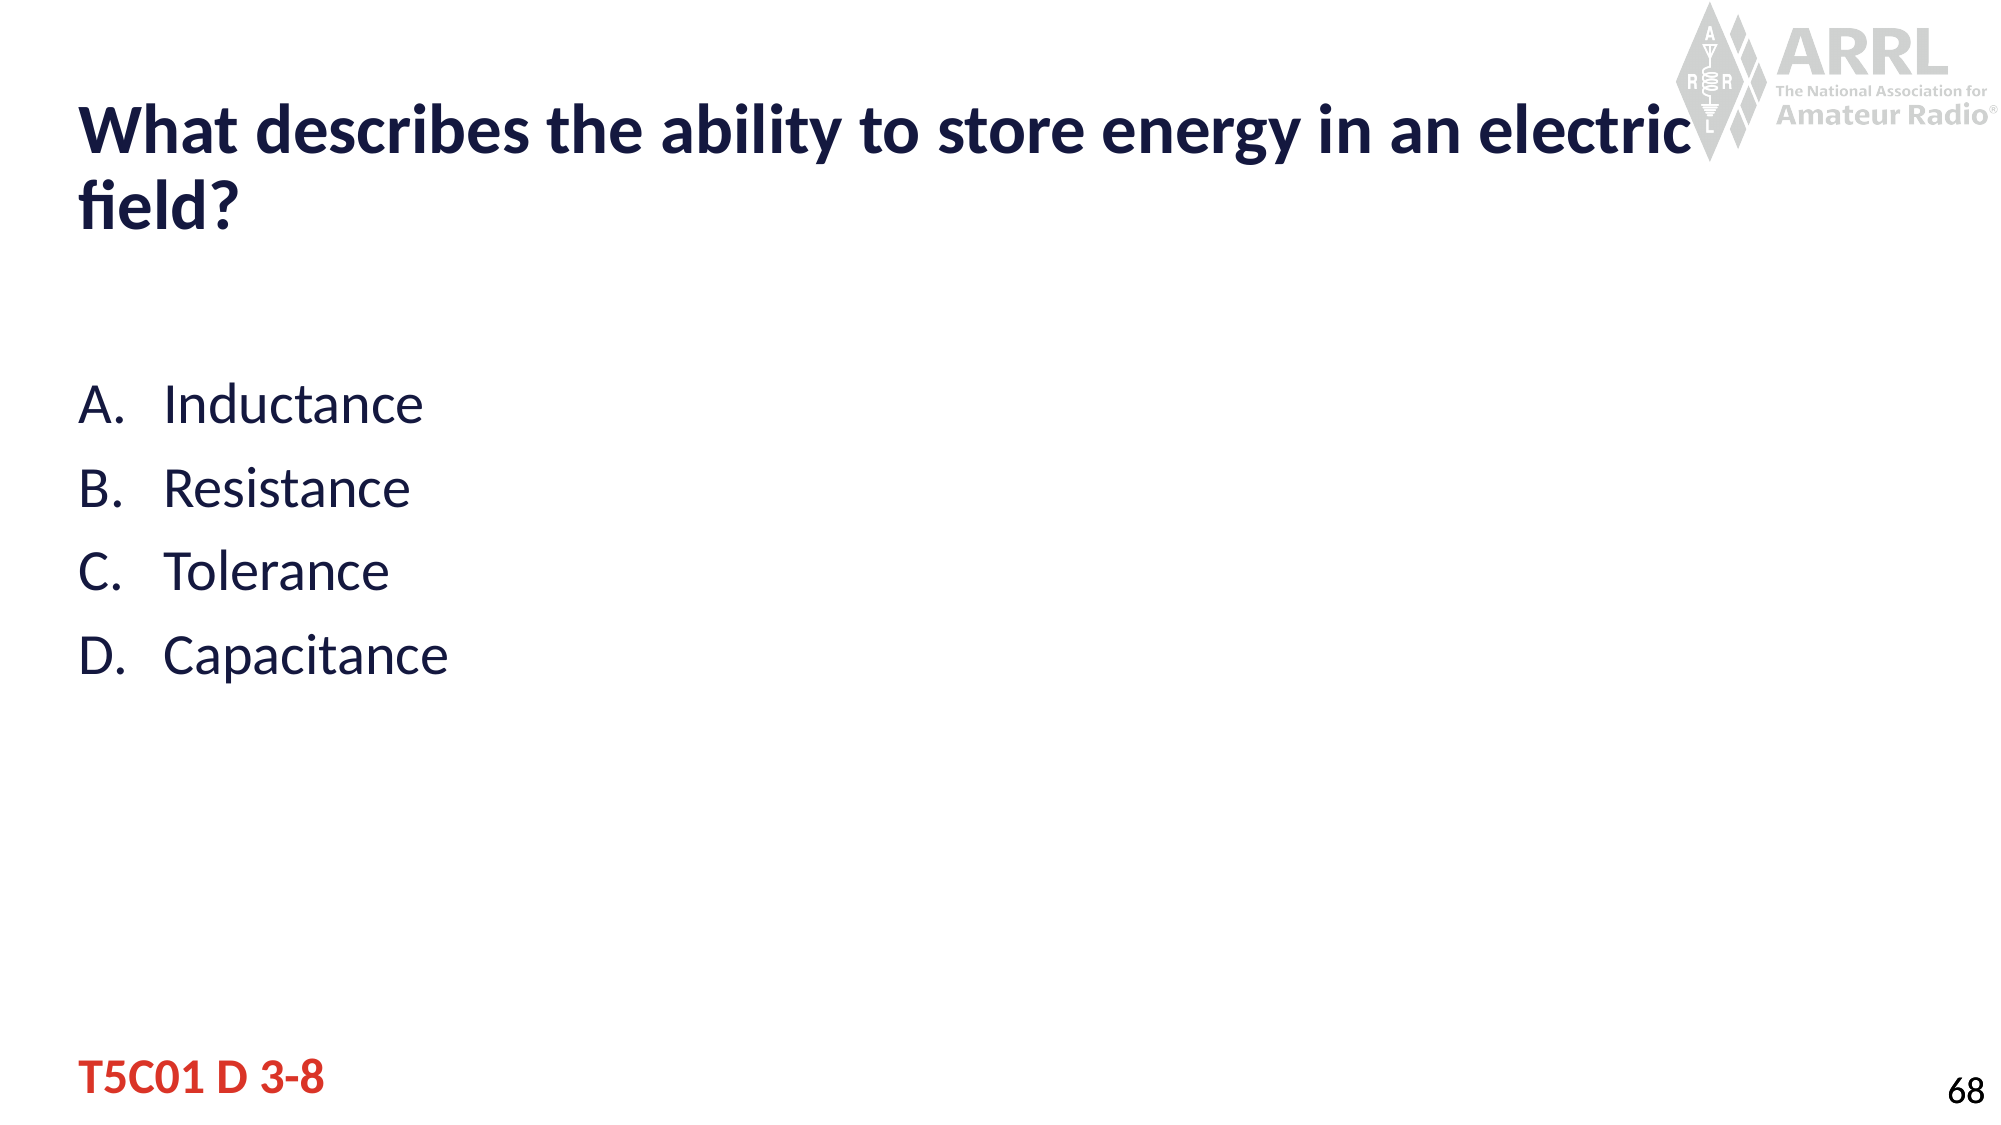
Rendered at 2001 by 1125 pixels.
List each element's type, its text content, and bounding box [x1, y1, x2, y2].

text_box T5C01 D 3-8 [63, 1036, 921, 1112]
title What describes the ability to store energy in an electric field? [63, 59, 1863, 278]
list Inductance Resistance Tolerance Capacitance [63, 365, 1863, 989]
picture [1674, 0, 2000, 164]
